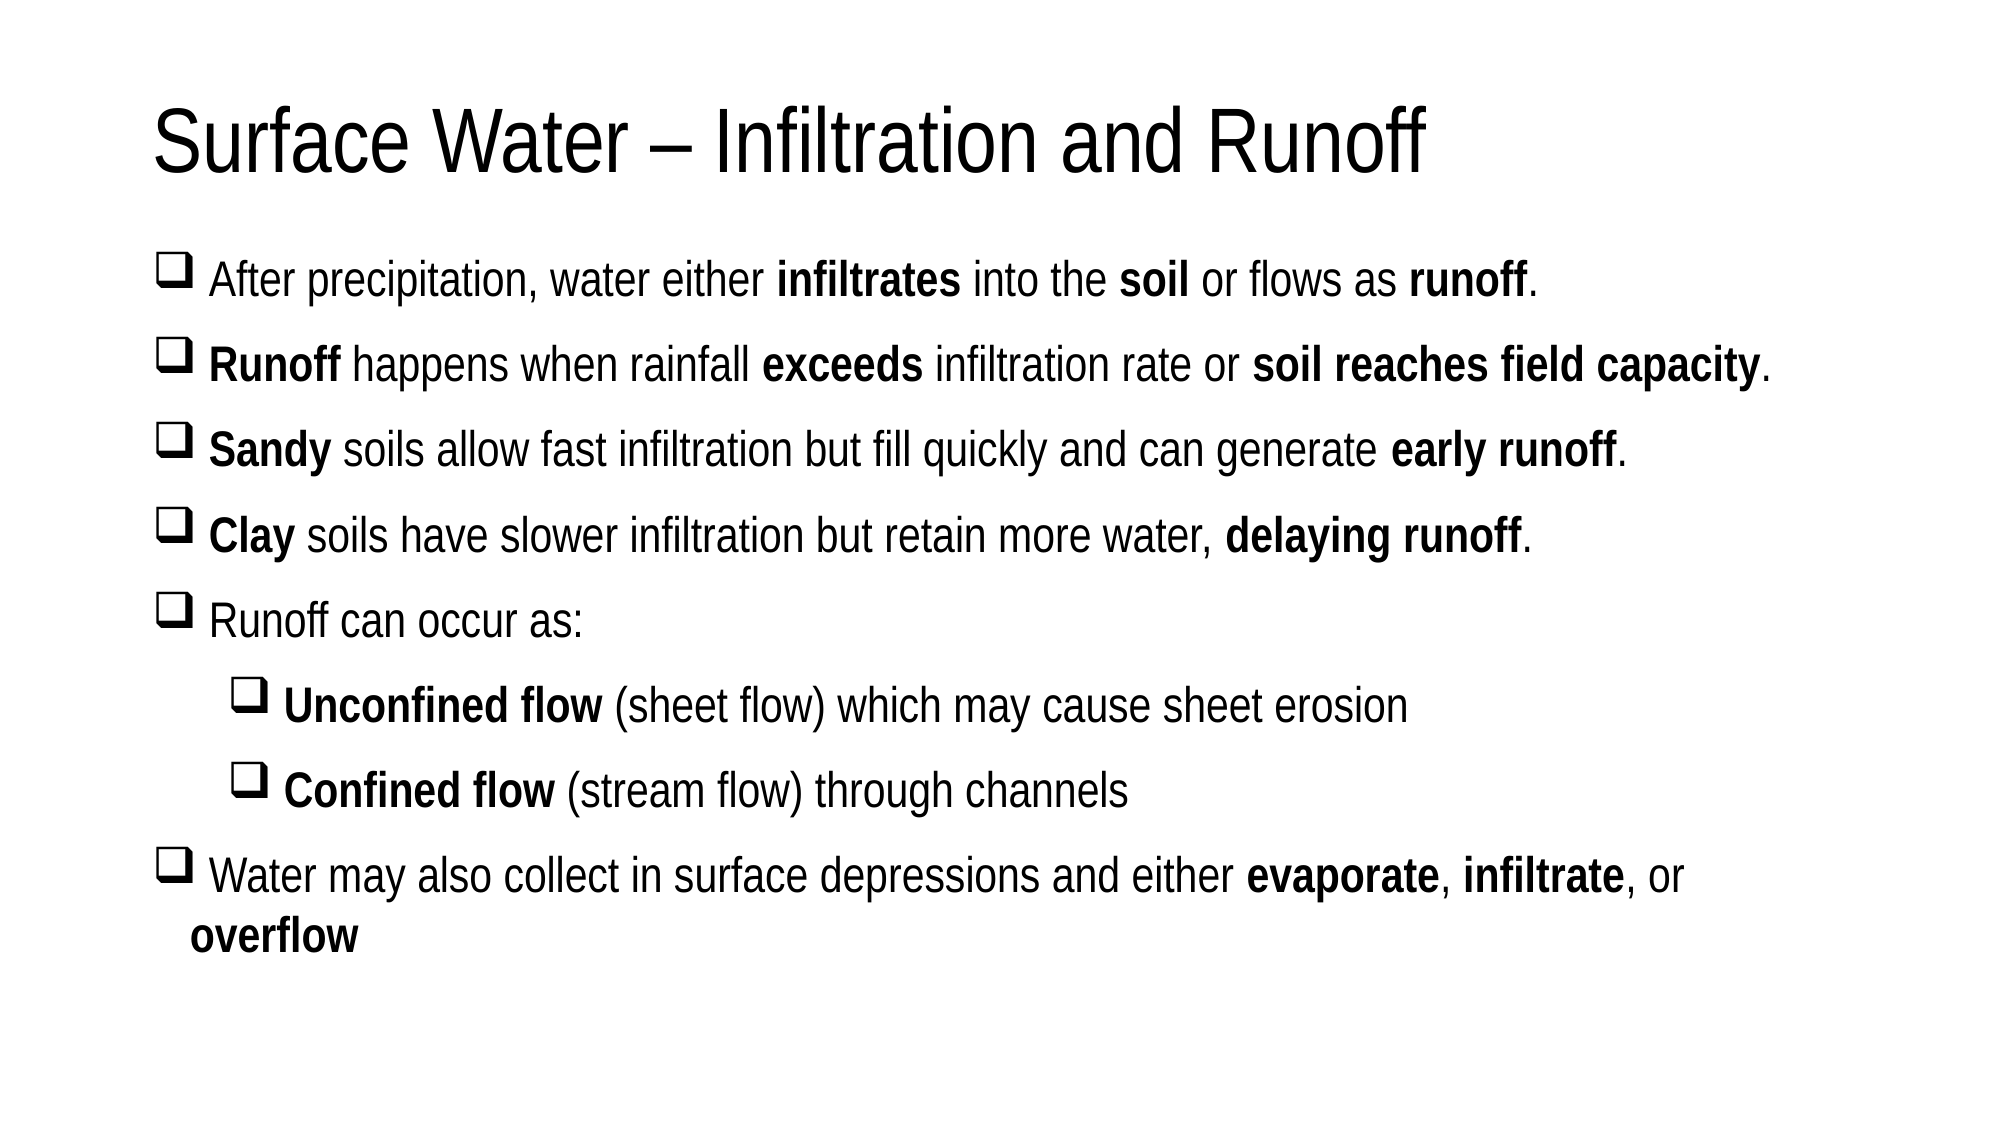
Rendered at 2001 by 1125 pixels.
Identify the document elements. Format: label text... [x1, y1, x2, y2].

title Surface Water – Infiltration and Runoff [137, 59, 1863, 227]
list After precipitation, water either infiltrates into the soil or flows as runoff. Runoff happens when rainfall exceeds infiltration rate or soil reaches field capacity. Sandy soils allow fast infiltration but fill quickly and can generate early runoff. Clay soils have slower infiltration but retain more water, delaying runoff. Runoff can occur as: Unconfined flow (sheet flow) which may cause sheet erosion Confined flow (stream flow) through channels Water may also collect in surface depressions and either evaporate, infiltrate, or overflow [137, 239, 1863, 1103]
